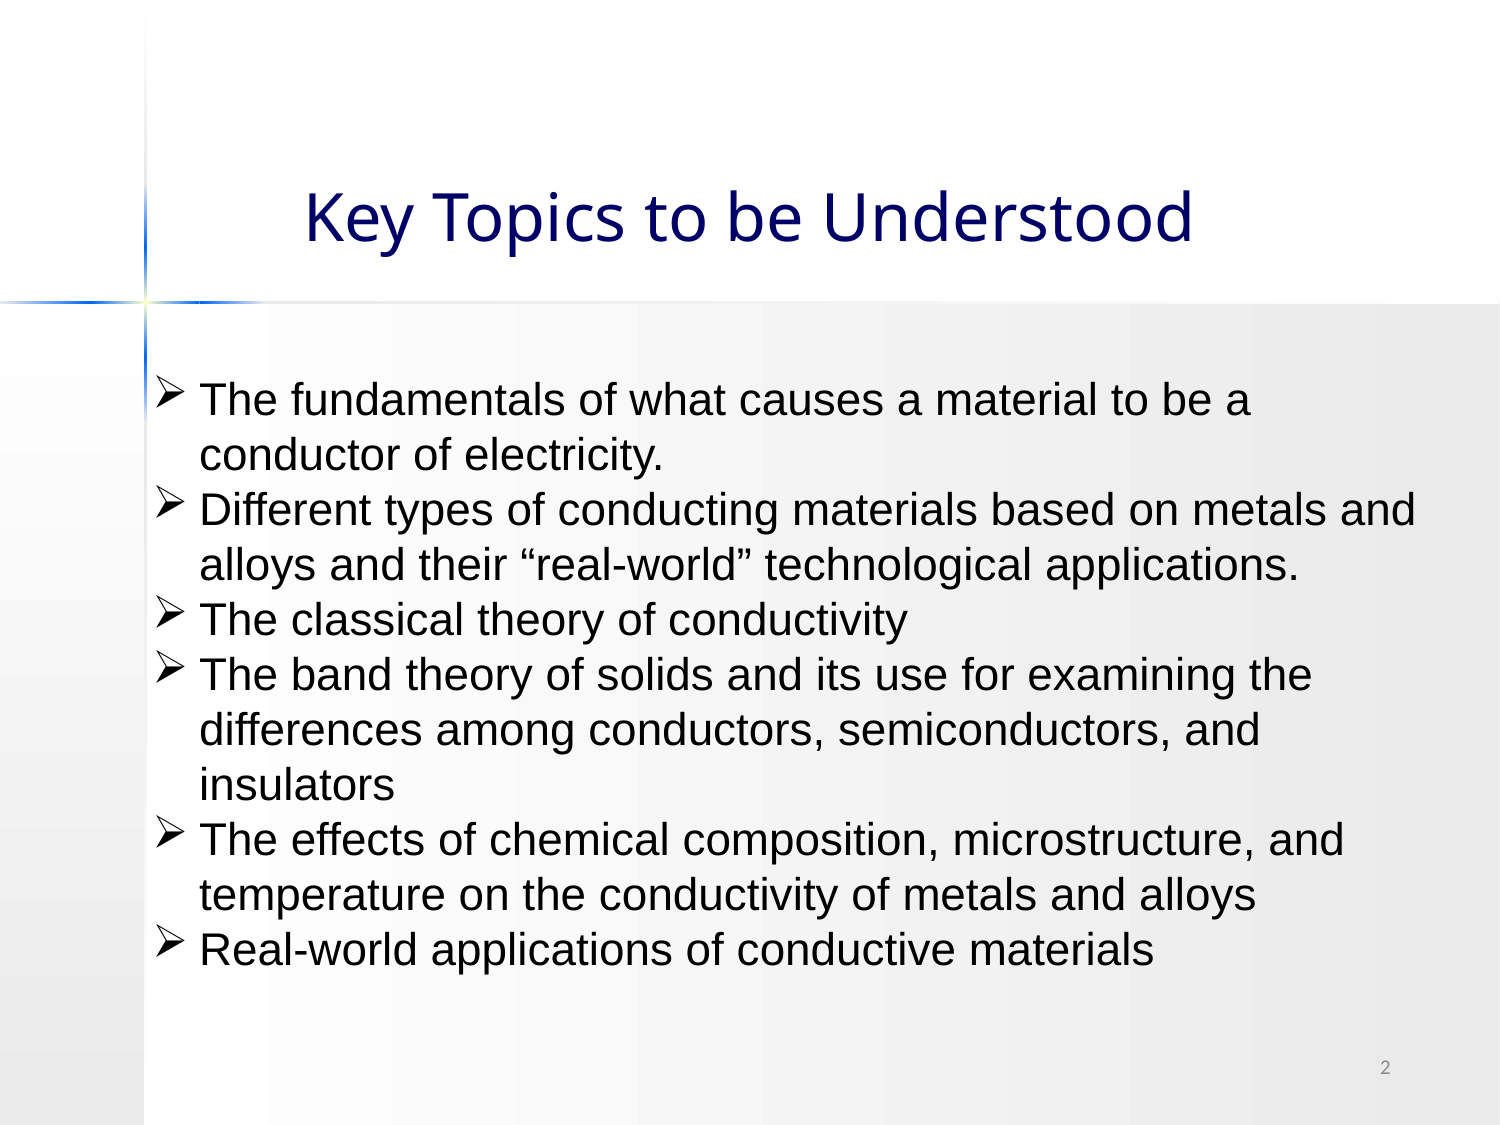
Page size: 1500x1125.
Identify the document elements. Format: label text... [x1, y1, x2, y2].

text_box The fundamentals of what causes a material to be a conductor of electricity. Different types of conducting materials based on metals and alloys and their “real-world” technological applications. The classical theory of conductivity The band theory of solids and its use for examining the differences among conductors, semiconductors, and insulators The effects of chemical composition, microstructure, and temperature on the conductivity of metals and alloys Real-world applications of conductive materials [137, 362, 1450, 982]
text_box Key Topics to be Understood [74, 162, 1425, 268]
